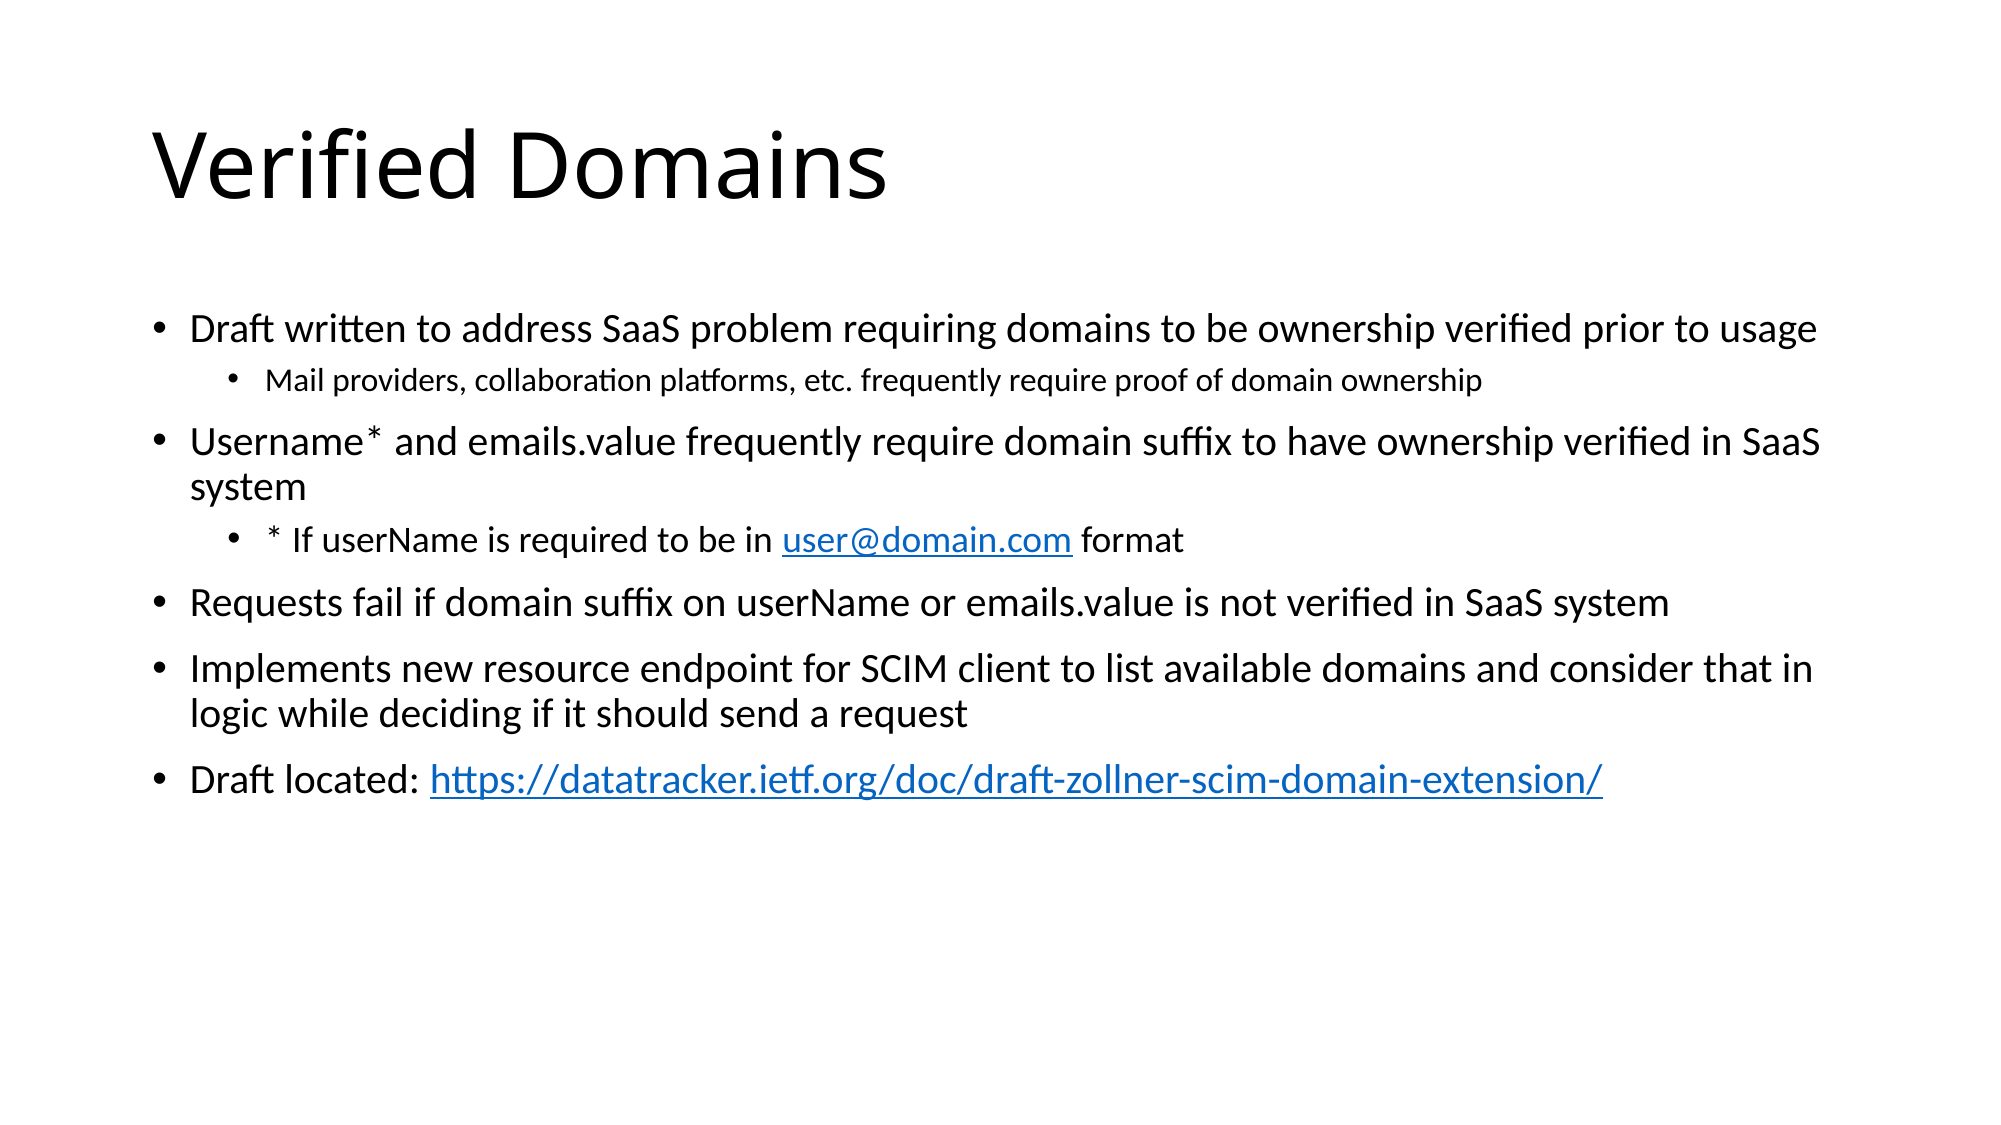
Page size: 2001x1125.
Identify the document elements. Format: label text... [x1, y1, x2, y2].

title Verified Domains [137, 59, 1863, 278]
list Draft written to address SaaS problem requiring domains to be ownership verified prior to usage Mail providers, collaboration platforms, etc. frequently require proof of domain ownership Username* and emails.value frequently require domain suffix to have ownership verified in SaaS system * If userName is required to be in user@domain.com format Requests fail if domain suffix on userName or emails.value is not verified in SaaS system Implements new resource endpoint for SCIM client to list available domains and consider that in logic while deciding if it should send a request Draft located: https://datatracker.ietf.org/doc/draft-zollner-scim-domain-extension/ [137, 299, 1863, 1014]
